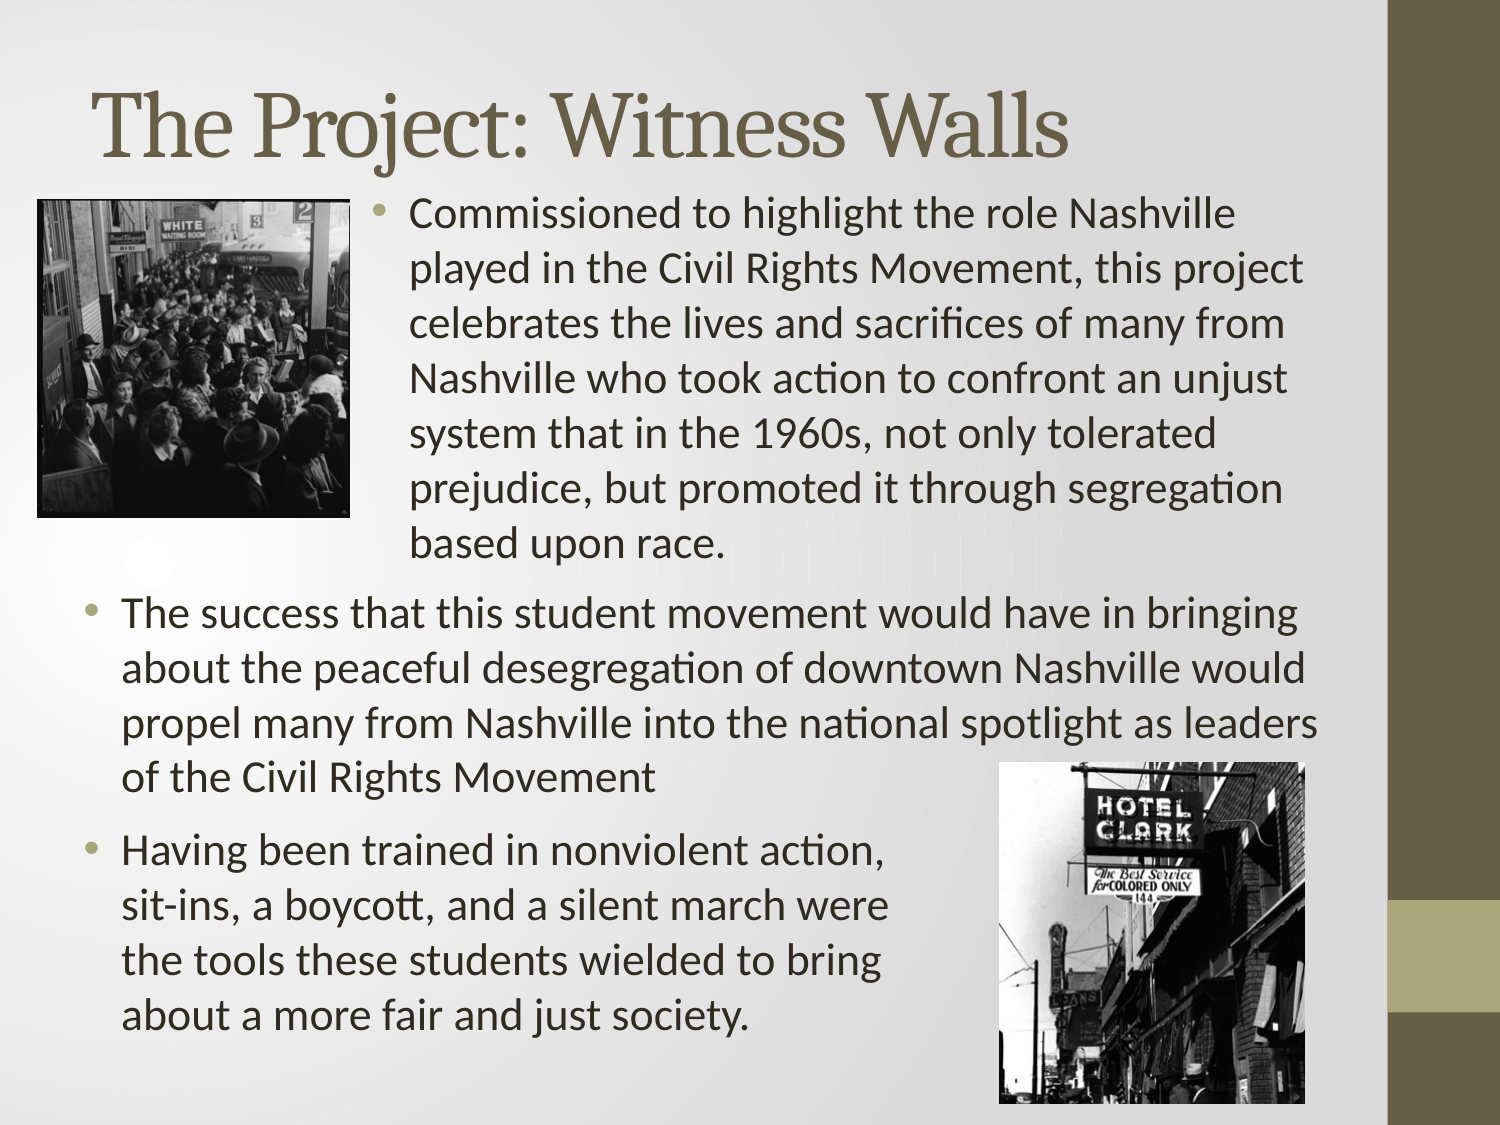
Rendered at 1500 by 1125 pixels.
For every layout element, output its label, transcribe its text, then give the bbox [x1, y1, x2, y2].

text_box Having been trained in nonviolent action, sit-ins, a boycott, and a silent march were the tools these students wielded to bring about a more fair and just society. [49, 812, 938, 1125]
text_box The success that this student movement would have in bringing about the peaceful desegregation of downtown Nashville would propel many from Nashville into the national spotlight as leaders of the Civil Rights Movement [49, 574, 1338, 888]
picture [999, 761, 1305, 1105]
list Commissioned to highlight the role Nashville played in the Civil Rights Movement, this project celebrates the lives and sacrifices of many from Nashville who took action to confront an unjust system that in the 1960s, not only tolerated prejudice, but promoted it through segregation based upon race. [337, 174, 1350, 525]
title The Project: Witness Walls [75, 24, 1325, 192]
picture [36, 199, 350, 518]
